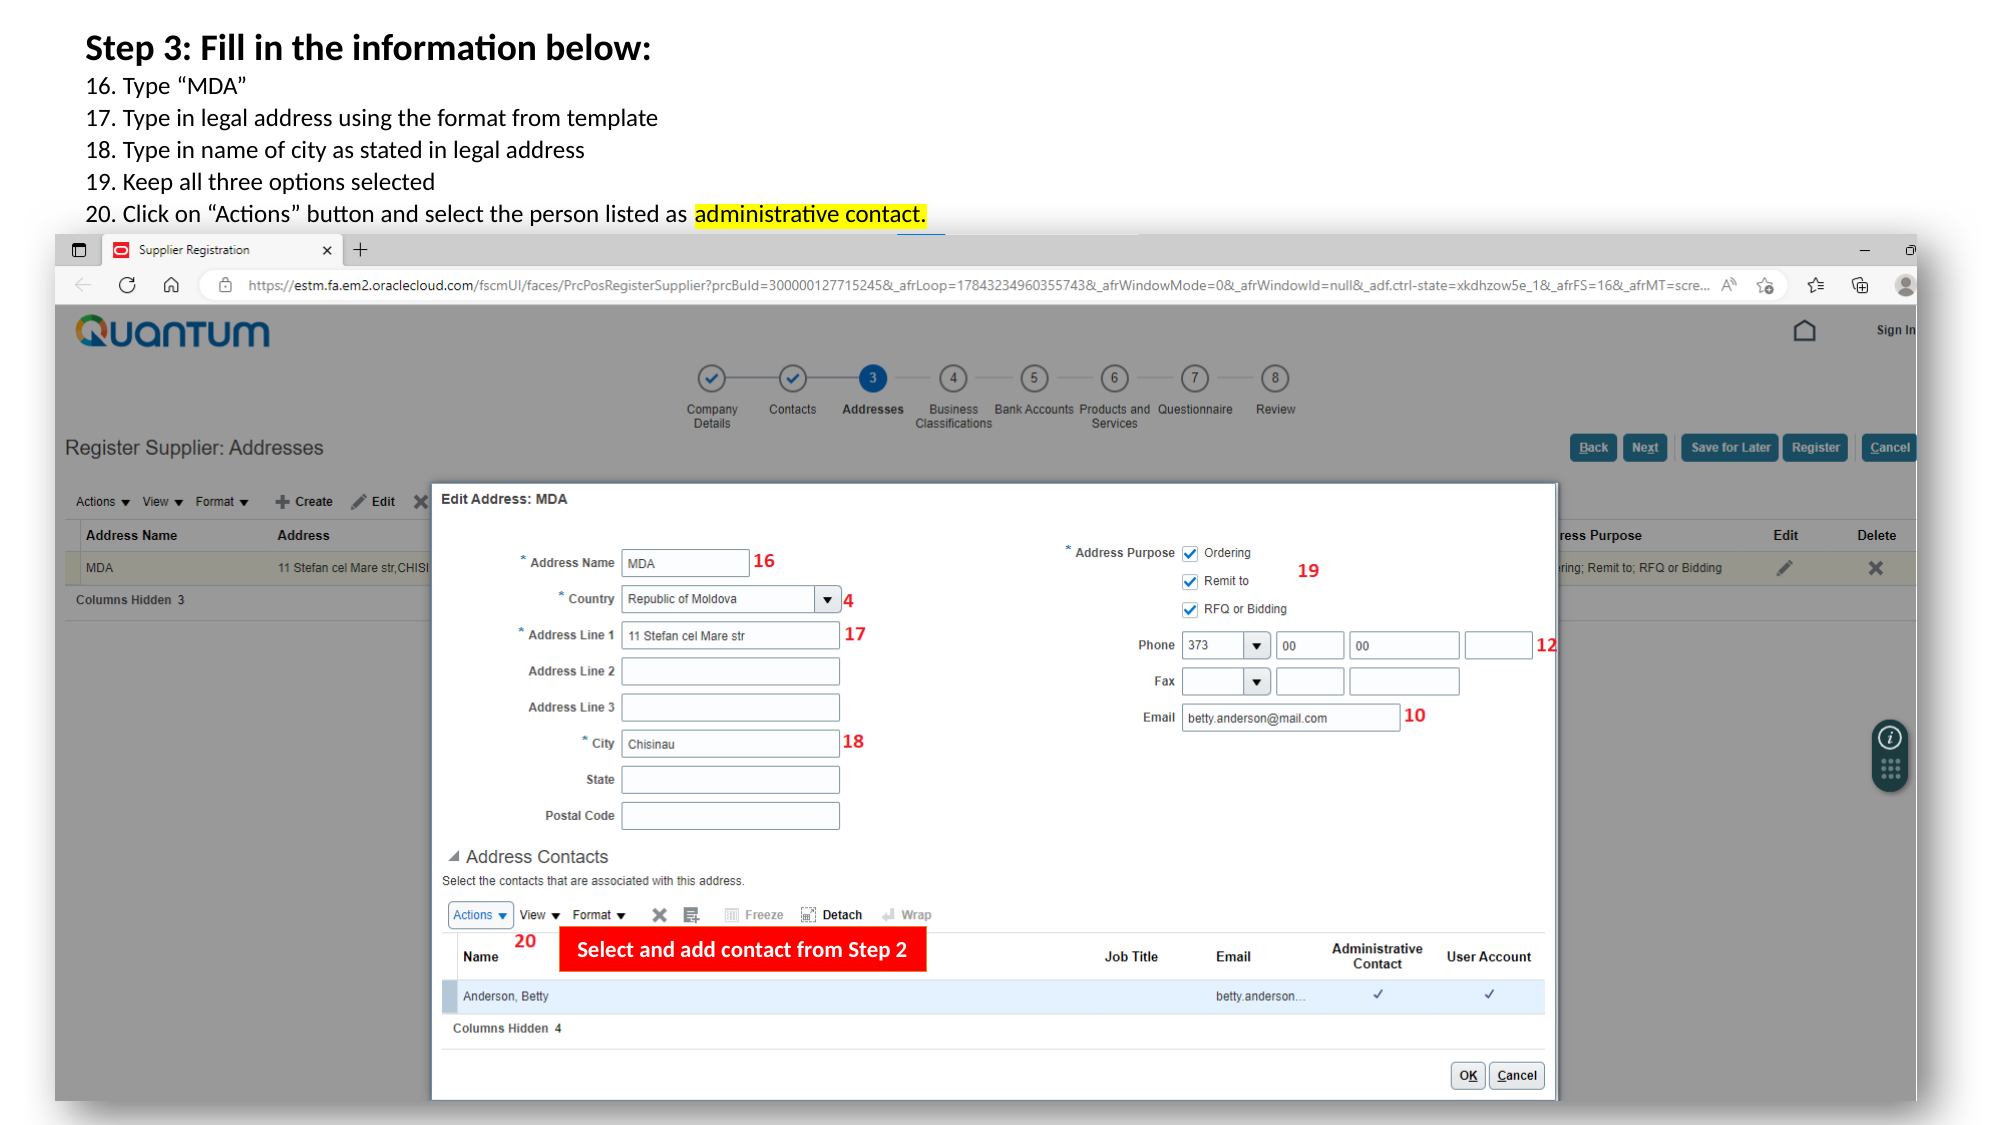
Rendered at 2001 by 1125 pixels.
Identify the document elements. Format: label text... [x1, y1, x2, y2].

picture [55, 234, 1917, 1101]
title Step 3: Fill in the information below: 16. Type “MDA” 17. Type in legal address using the format from template 18. Type in name of city as stated in legal address 19. Keep all three options selected 20. Click on “Actions” button and select the person listed as administrative contact. [70, 7, 1000, 234]
